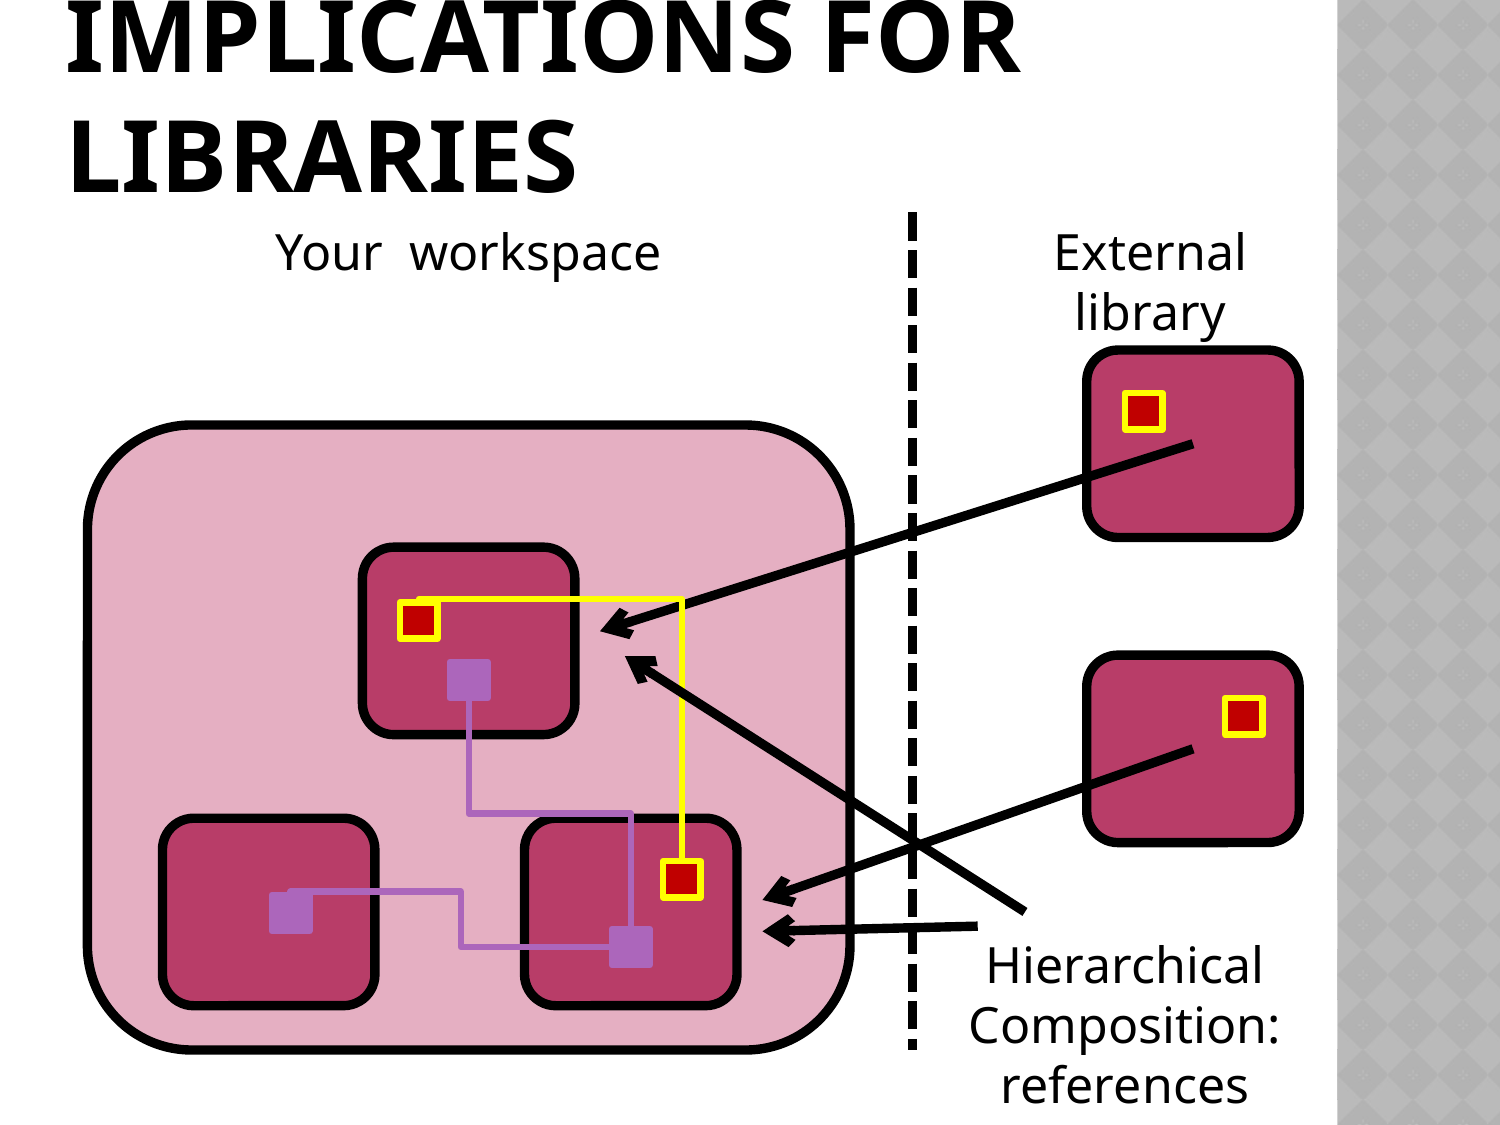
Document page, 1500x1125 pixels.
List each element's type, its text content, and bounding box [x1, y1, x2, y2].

text_box [359, 543, 393, 659]
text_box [399, 392, 1263, 659]
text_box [271, 661, 619, 966]
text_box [624, 655, 1338, 1124]
text_box [1083, 348, 1303, 541]
text_box [159, 814, 379, 1009]
title Implications for libraries [57, 37, 1450, 213]
text_box Your workspace [239, 212, 699, 288]
text_box [521, 976, 618, 1009]
text_box [84, 421, 618, 1054]
text_box External library [963, 212, 1338, 348]
